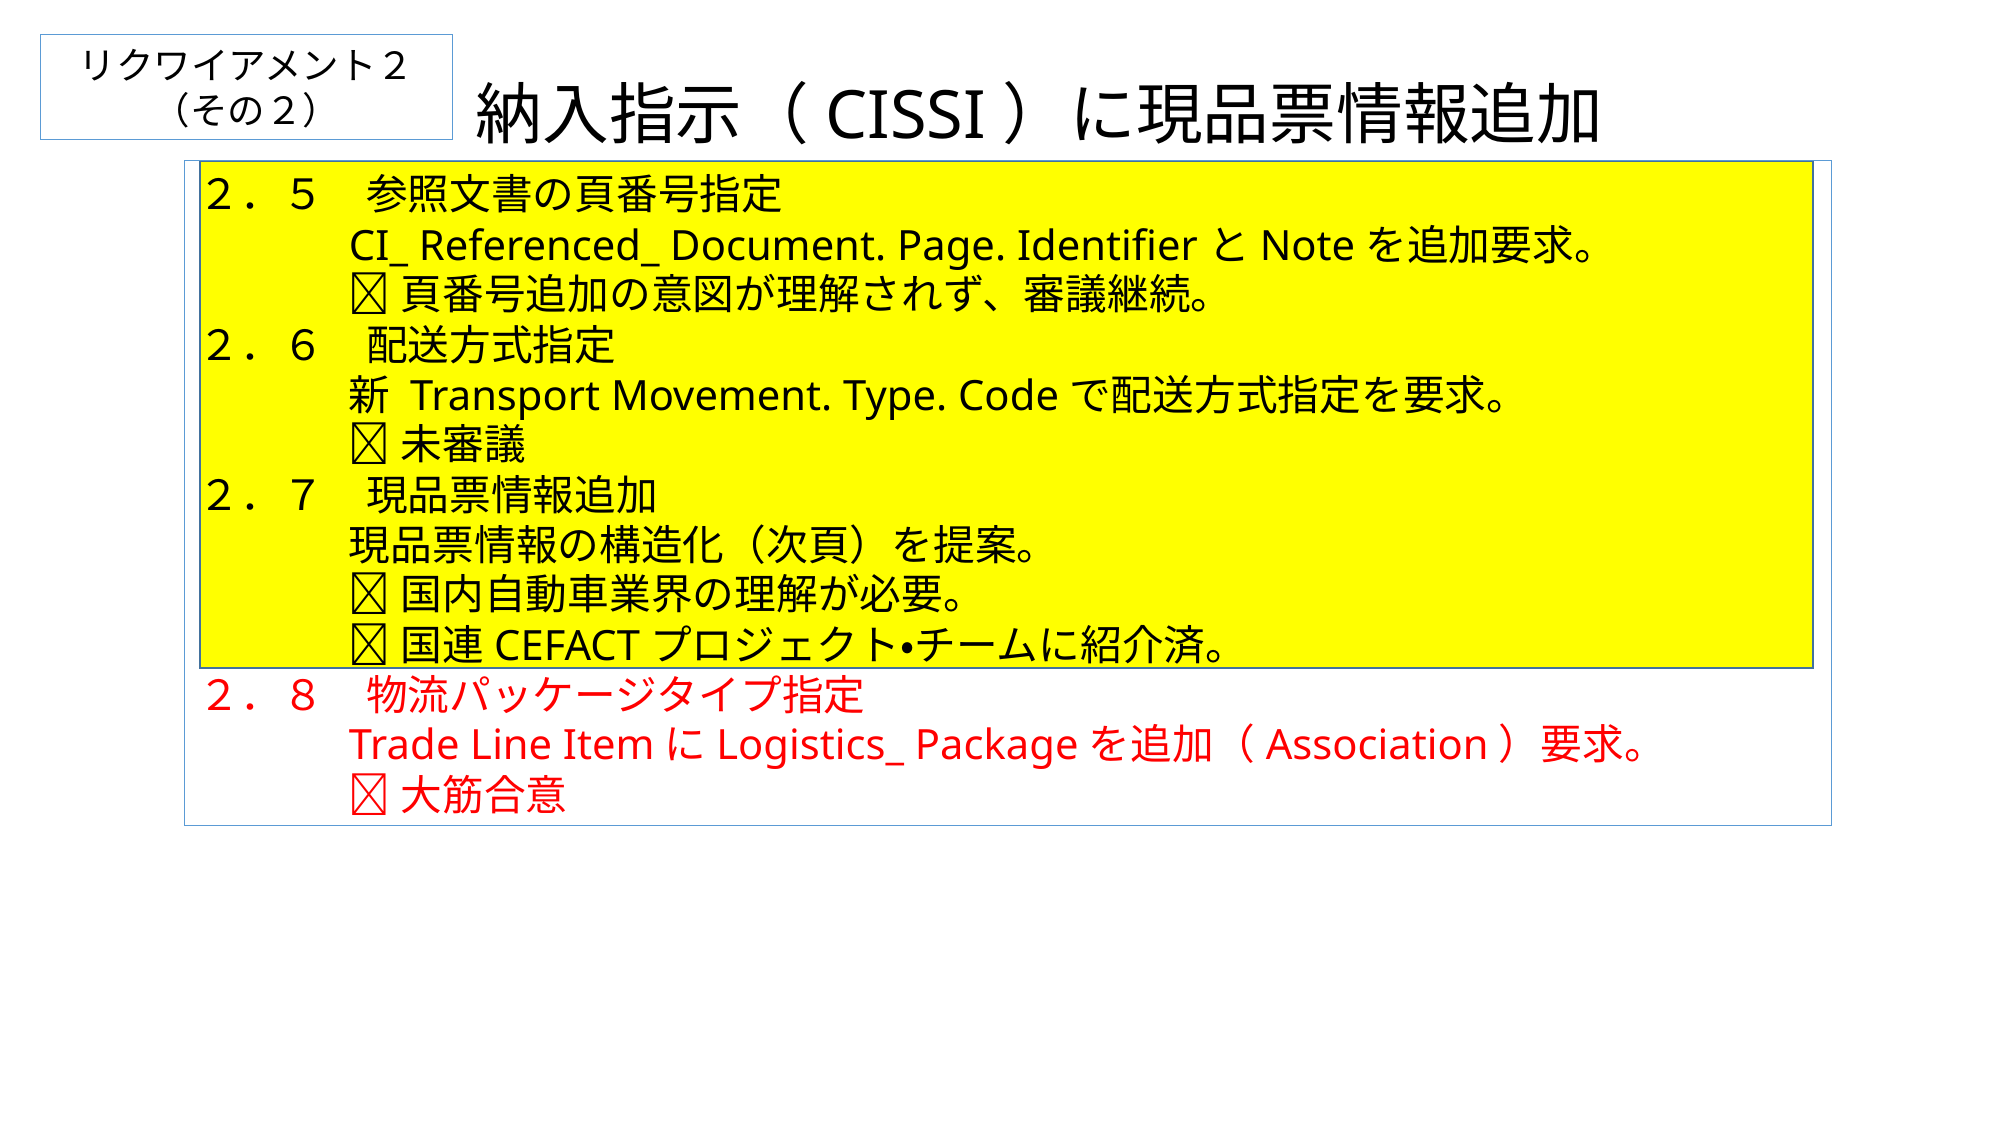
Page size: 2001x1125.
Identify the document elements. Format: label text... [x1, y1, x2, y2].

text_box リクワイアメント２（その２） [40, 34, 453, 140]
text_box 納入指示（CISSI）に現品票情報追加 [460, 64, 1619, 160]
text_box ２．５ 参照文書の頁番号指定 CI_ Referenced_ Document. Page. IdentifierとNoteを追加要求。 頁番号追加の意図が理解されず、審議継続。 ２．６ 配送方式指定 新 Transport Movement. Type. Codeで配送方式指定を要求。 未審議 ２．７ 現品票情報追加 現品票情報の構造化（次頁）を提案。 国内自動車業界の理解が必要。 国連CEFACTプロジェクト・チームに紹介済。 ２．８ 物流パッケージタイプ指定 Trade Line ItemにLogistics_ Packageを追加（Association）要求。 大筋合意 [184, 160, 1832, 826]
